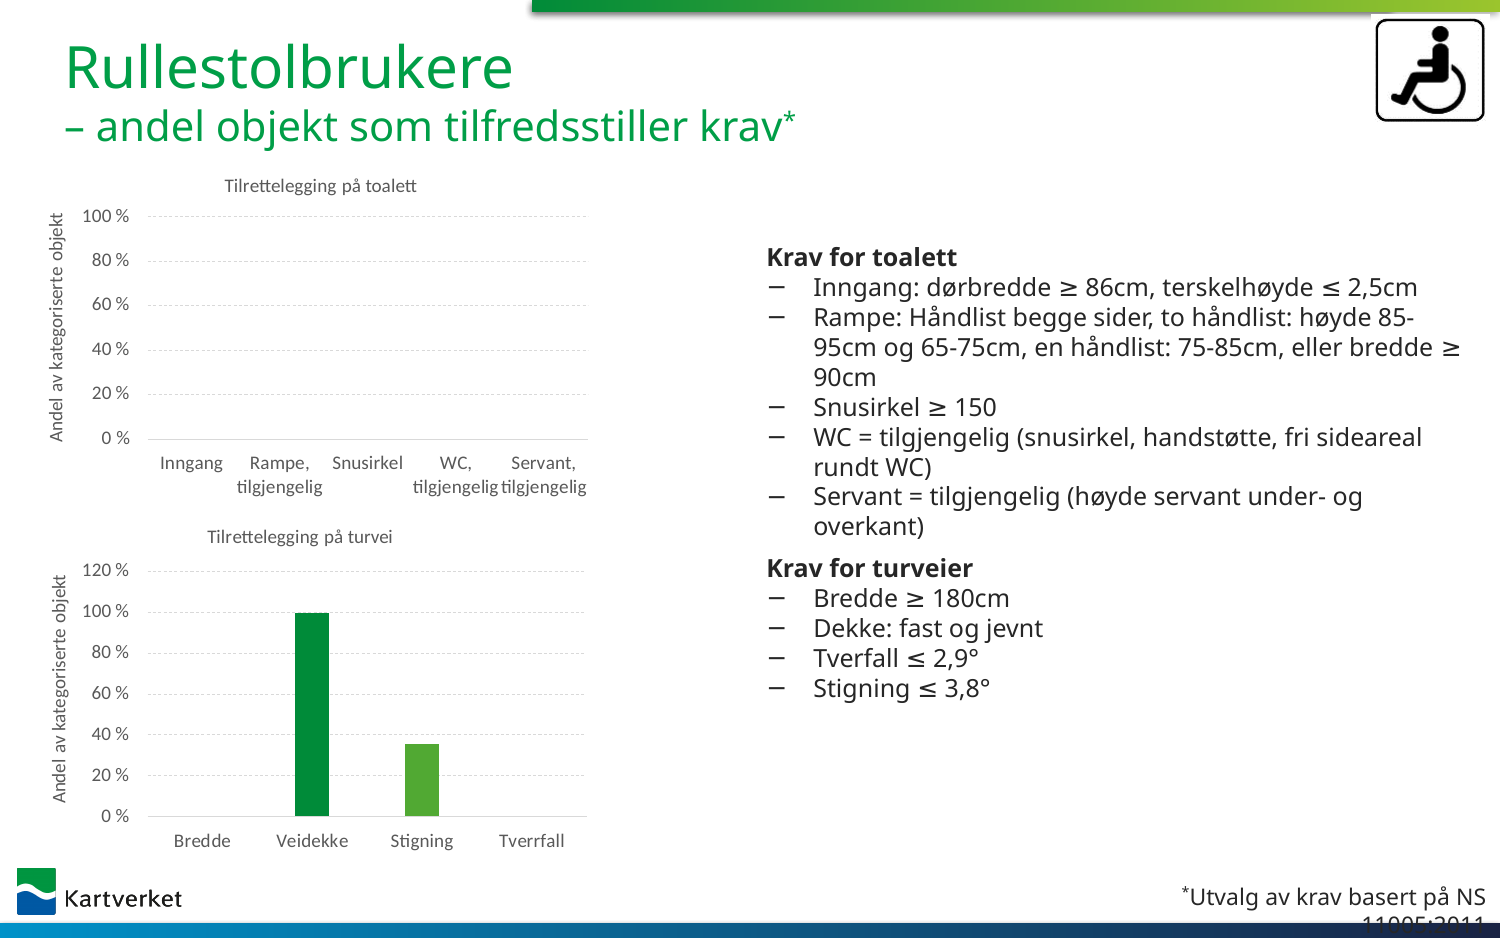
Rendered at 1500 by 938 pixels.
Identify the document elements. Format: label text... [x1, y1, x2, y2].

text_box *Utvalg av krav basert på NS 11005:2011 [1068, 873, 1500, 938]
picture [41, 520, 598, 859]
text_box Krav for toalett Inngang: dørbredde ≥ 86cm, terskelhøyde ≤ 2,5cm Rampe: Håndlist begge sider, to håndlist: høyde 85-95cm og 65-75cm, en håndlist: 75-85cm, eller bredde ≥ 90cm Snusirkel ≥ 150 WC = tilgjengelig (snusirkel, handstøtte, fri sideareal rundt WC) Servant = tilgjengelig (høyde servant under- og overkant) [751, 234, 1483, 545]
text_box Krav for turveier Bredde ≥ 180cm Dekke: fast og jevnt Tverfall ≤ 2,9° Stigning ≤ 3,8° [751, 545, 1483, 710]
picture [1371, 13, 1491, 127]
picture [41, 166, 599, 505]
text_box Rullestolbrukere – andel objekt som tilfredsstiller krav* [49, 14, 1431, 158]
